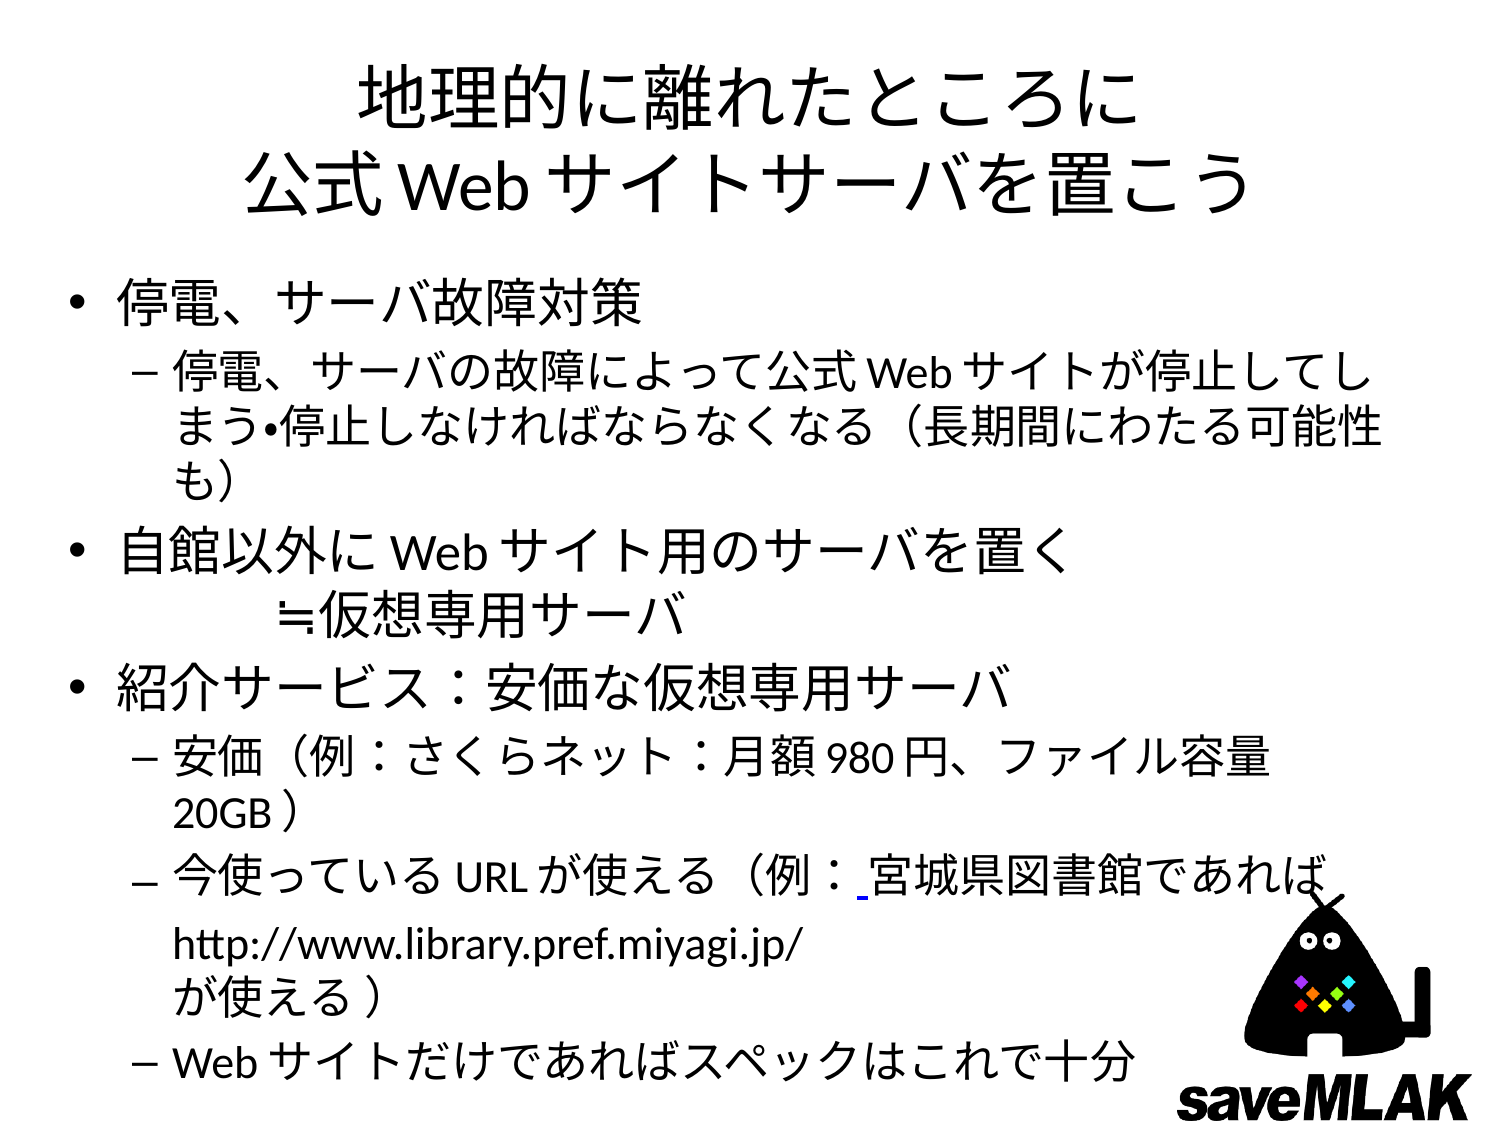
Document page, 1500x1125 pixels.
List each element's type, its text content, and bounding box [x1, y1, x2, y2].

title 地理的に離れたところに 公式Webサイトサーバを置こう [75, 45, 1425, 233]
list 停電、サーバ故障対策 停電、サーバの故障によって公式Webサイトが停止してしまう・停止しなければならなくなる（長期間にわたる可能性も） 自館以外にWebサイト用のサーバを置く ≒仮想専用サーバ 紹介サービス：安価な仮想専用サーバ 安価（例：さくらネット：月額980円、ファイル容量20GB） 今使っているURLが使える（例： 宮城県図書館であればhttp://www.library.pref.miyagi.jp/ が使える ） Webサイトだけであればスペックはこれで十分 [53, 262, 1404, 1106]
picture [1177, 891, 1472, 1121]
